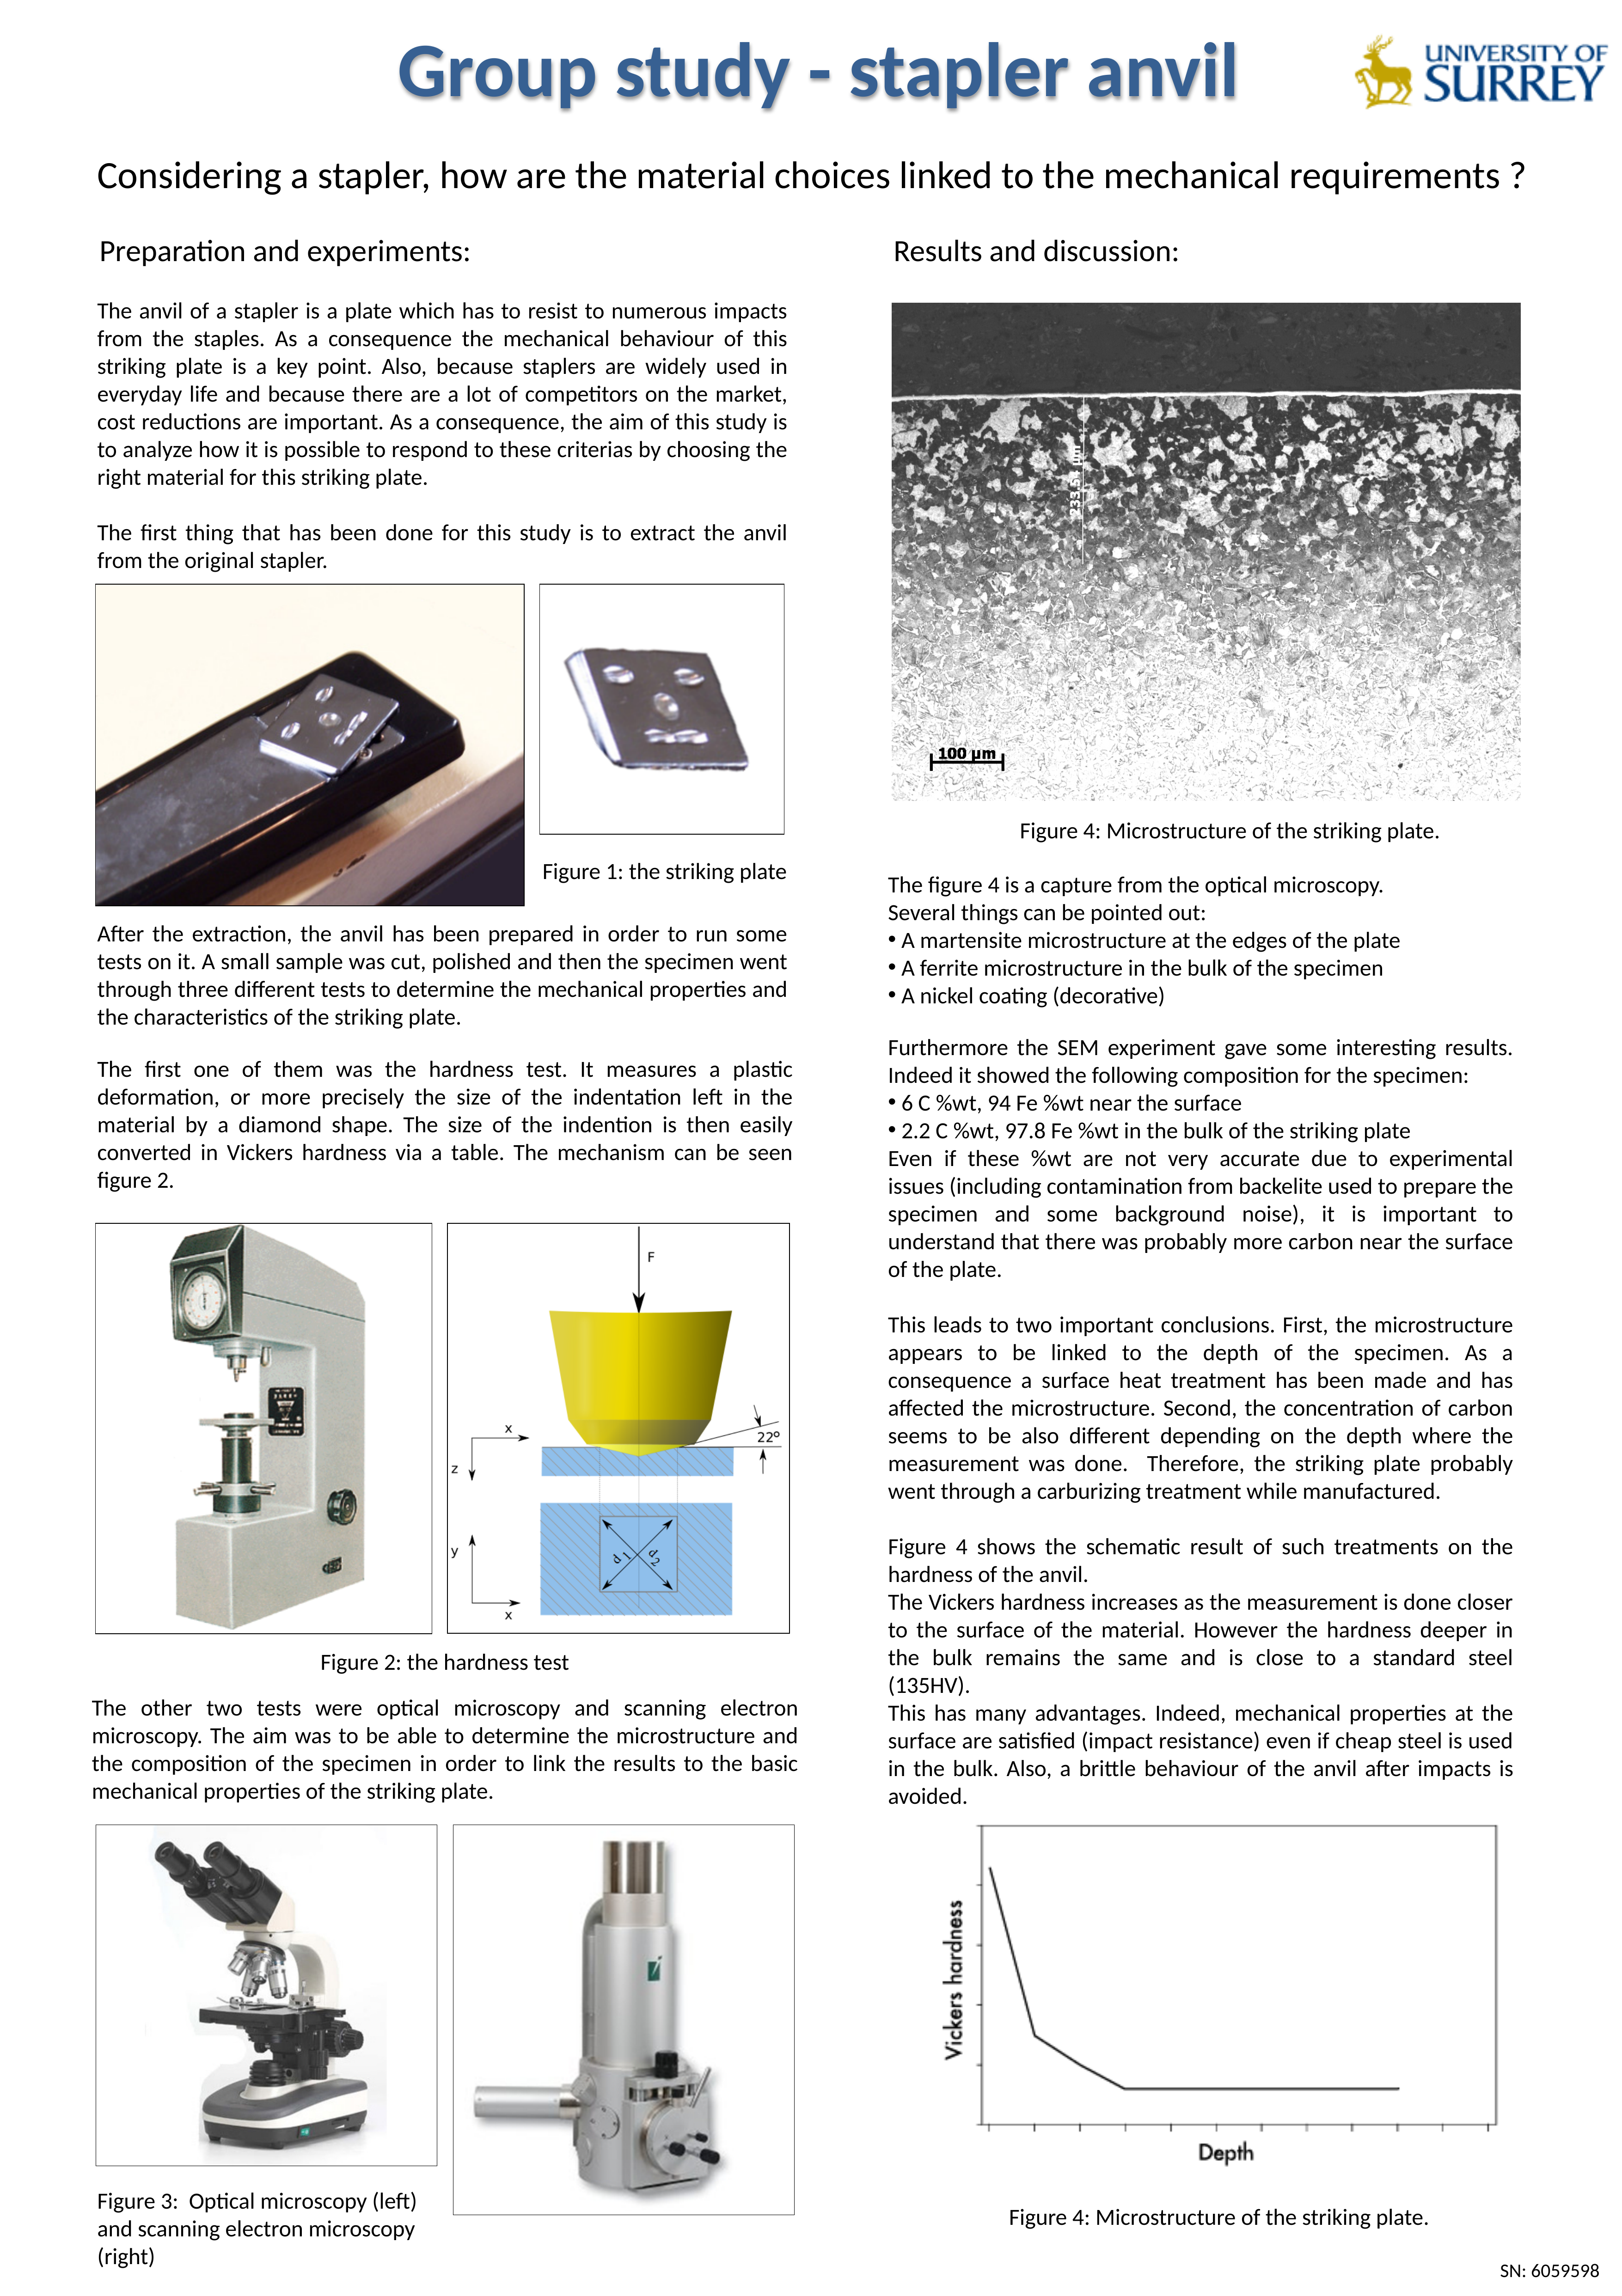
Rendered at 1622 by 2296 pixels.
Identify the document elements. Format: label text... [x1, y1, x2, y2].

text_box Figure 1: the striking plate [535, 853, 794, 888]
text_box Considering a stapler, how are the material choices linked to the mechanical requirements ? [90, 146, 1553, 200]
text_box Figure 2: the hardness test [313, 1643, 576, 1678]
picture [453, 1825, 795, 2215]
text_box Preparation and experiments: [92, 227, 486, 271]
text_box SN: 6059598 [1493, 2254, 1607, 2285]
text_box Results and discussion: [887, 227, 1187, 271]
text_box After the extraction, the anvil has been prepared in order to run some tests on it. A small sample was cut, polished and then the specimen went through three different tests to determine the mechanical properties and the characteristics of the striking plate. [90, 915, 795, 1050]
text_box The figure 4 is a capture from the optical microscopy. Several things can be pointed out: A martensite microstructure at the edges of the plate A ferrite microstructure in the bulk of the specimen A nickel coating (decorative) [881, 866, 1521, 1012]
picture [919, 1814, 1505, 2172]
picture [95, 1825, 437, 2166]
text_box Figure 3: Optical microscopy (left) and scanning electron microscopy (right) [90, 2182, 443, 2296]
text_box The anvil of a stapler is a plate which has to resist to numerous impacts from the staples. As a consequence the mechanical behaviour of this striking plate is a key point. Also, because staplers are widely used in everyday life and because there are a lot of competitors on the market, cost reductions are important. As a consequence, the aim of this study is to analyze how it is possible to respond to these criterias by choosing the right material for this striking plate. The first thing that has been done for this study is to extract the anvil from the original stapler. [90, 292, 795, 604]
text_box The other two tests were optical microscopy and scanning electron microscopy. The aim was to be able to determine the microstructure and the composition of the specimen in order to link the results to the basic mechanical properties of the striking plate. [85, 1689, 806, 1807]
text_box Furthermore the SEM experiment gave some interesting results. Indeed it showed the following composition for the specimen: 6 C %wt, 94 Fe %wt near the surface 2.2 C %wt, 97.8 Fe %wt in the bulk of the striking plate Even if these %wt are not very accurate due to experimental issues (including contamination from backelite used to prepare the specimen and some background noise), it is important to understand that there was probably more carbon near the surface of the plate. This leads to two important conclusions. First, the microstructure appears to be linked to the depth of the specimen. As a consequence a surface heat treatment has been made and has affected the microstructure. Second, the concentration of carbon seems to be also different depending on the depth where the measurement was done. Therefore, the striking plate probably went through a carburizing treatment while manufactured. Figure 4 shows the schematic result of such treatments on the hardness of the anvil. The Vickers hardness increases as the measurement is done closer to the surface of the material. However the hardness deeper in the bulk remains the same and is close to a standard steel (135HV). This has many advantages. Indeed, mechanical properties at the surface are satisfied (impact resistance) even if cheap steel is used in the bulk. Also, a brittle behaviour of the anvil after impacts is avoided. [881, 1028, 1521, 1895]
picture [447, 1223, 790, 1633]
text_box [892, 303, 1521, 801]
text_box The first one of them was the hardness test. It measures a plastic deformation, or more precisely the size of the indentation left in the material by a diamond shape. The size of the indention is then easily converted in Vickers hardness via a table. The mechanism can be seen figure 2. [90, 1050, 800, 1196]
picture [96, 584, 524, 906]
picture [96, 1223, 432, 1634]
text_box Figure 4: Microstructure of the striking plate. [1002, 2198, 1437, 2233]
picture [539, 584, 784, 834]
text_box Group study - stapler anvil [391, 16, 1247, 115]
text_box Figure 4: Microstructure of the striking plate. [1013, 812, 1447, 847]
picture [1321, 0, 1622, 115]
